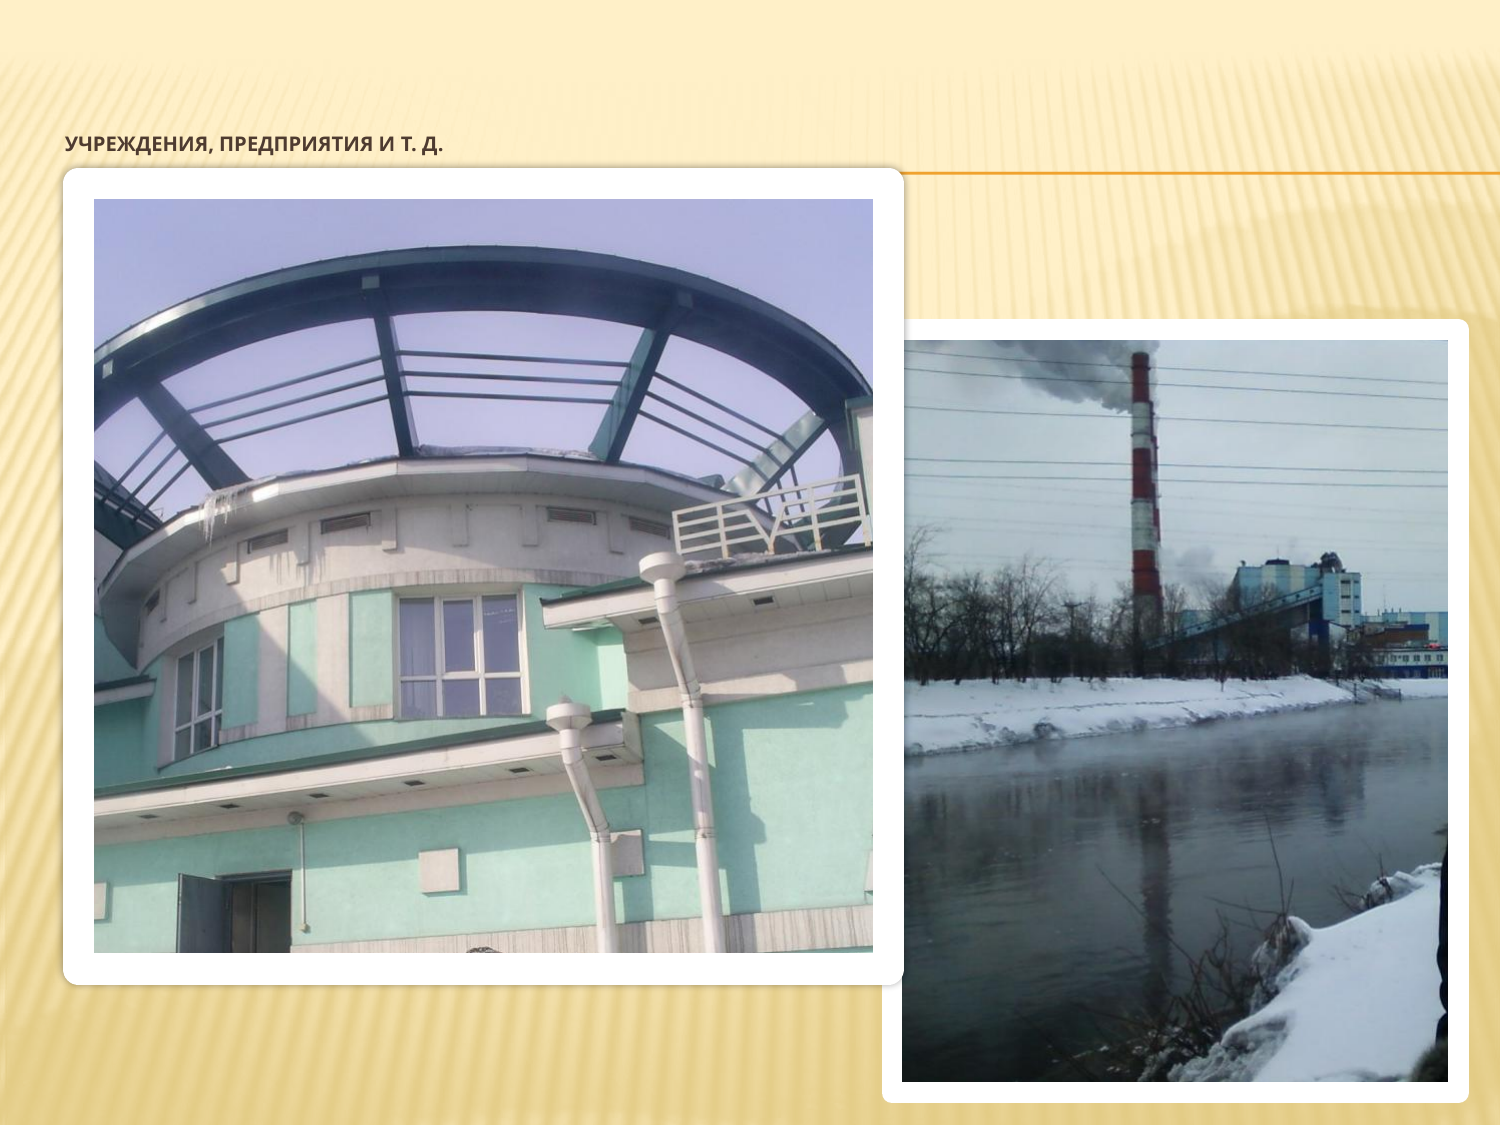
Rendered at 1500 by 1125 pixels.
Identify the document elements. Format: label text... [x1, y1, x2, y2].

picture [93, 198, 874, 954]
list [902, 339, 1449, 1083]
title учреждения, предприятия и т. д. [50, 75, 1475, 213]
